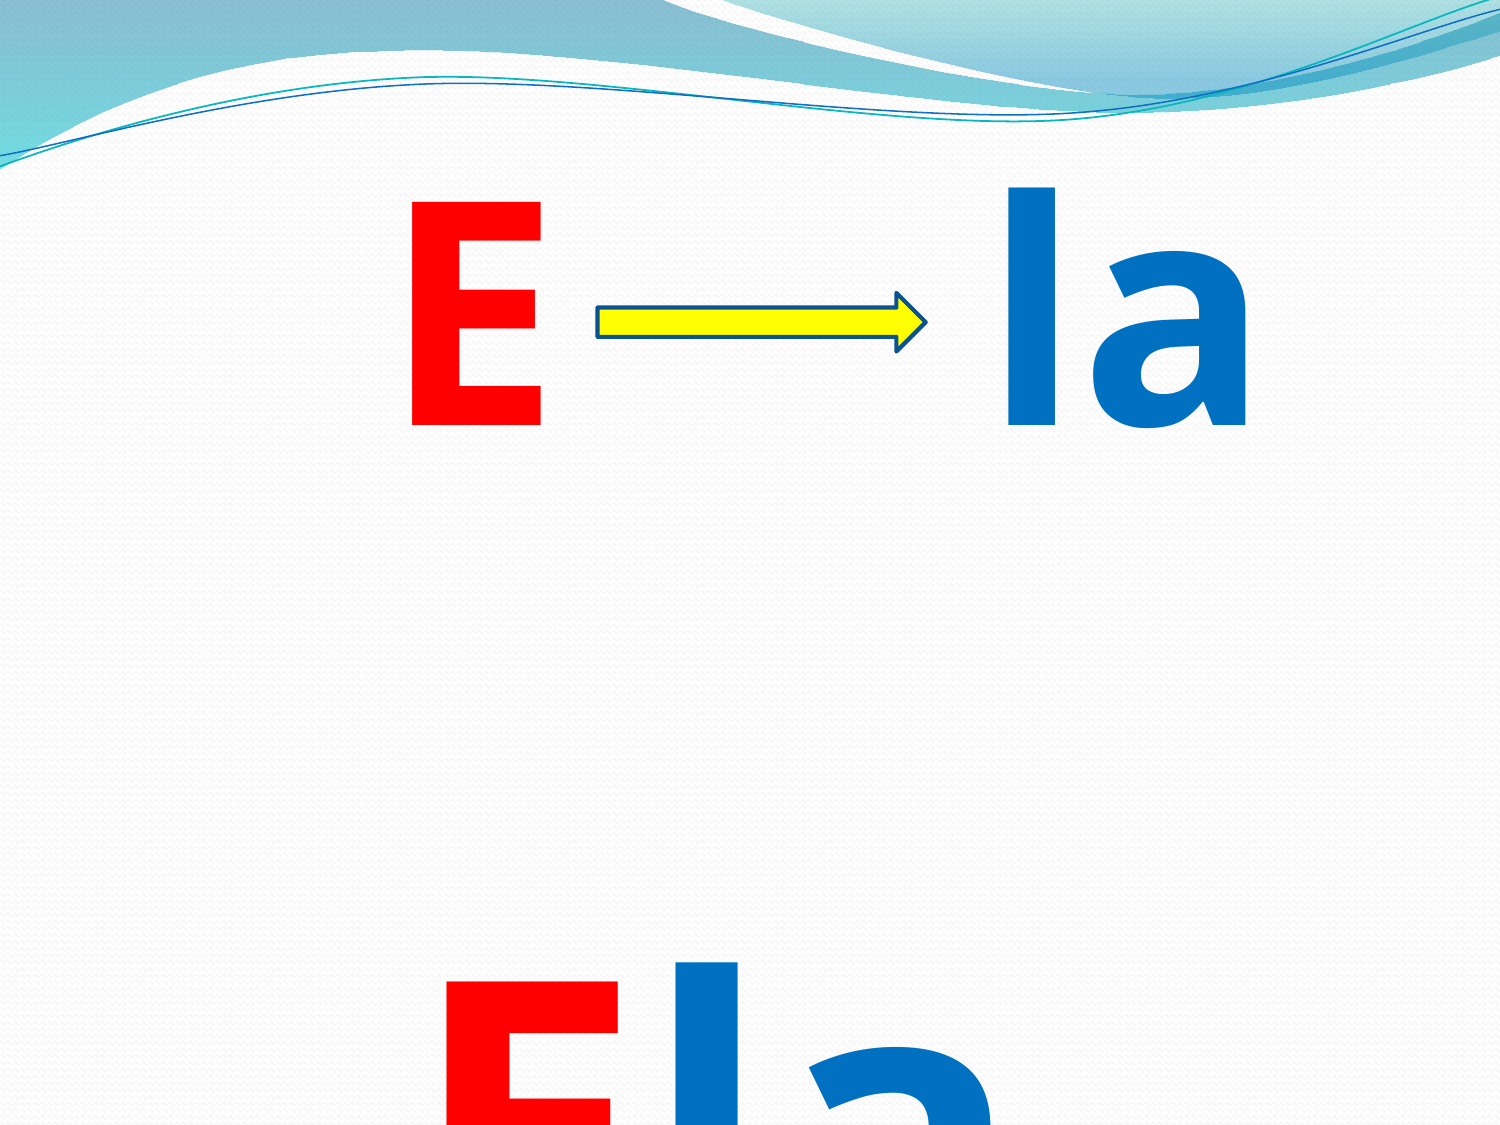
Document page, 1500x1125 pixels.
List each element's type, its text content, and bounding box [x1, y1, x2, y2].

text_box [595, 290, 928, 354]
text_box E la Ela [70, 105, 1454, 1125]
